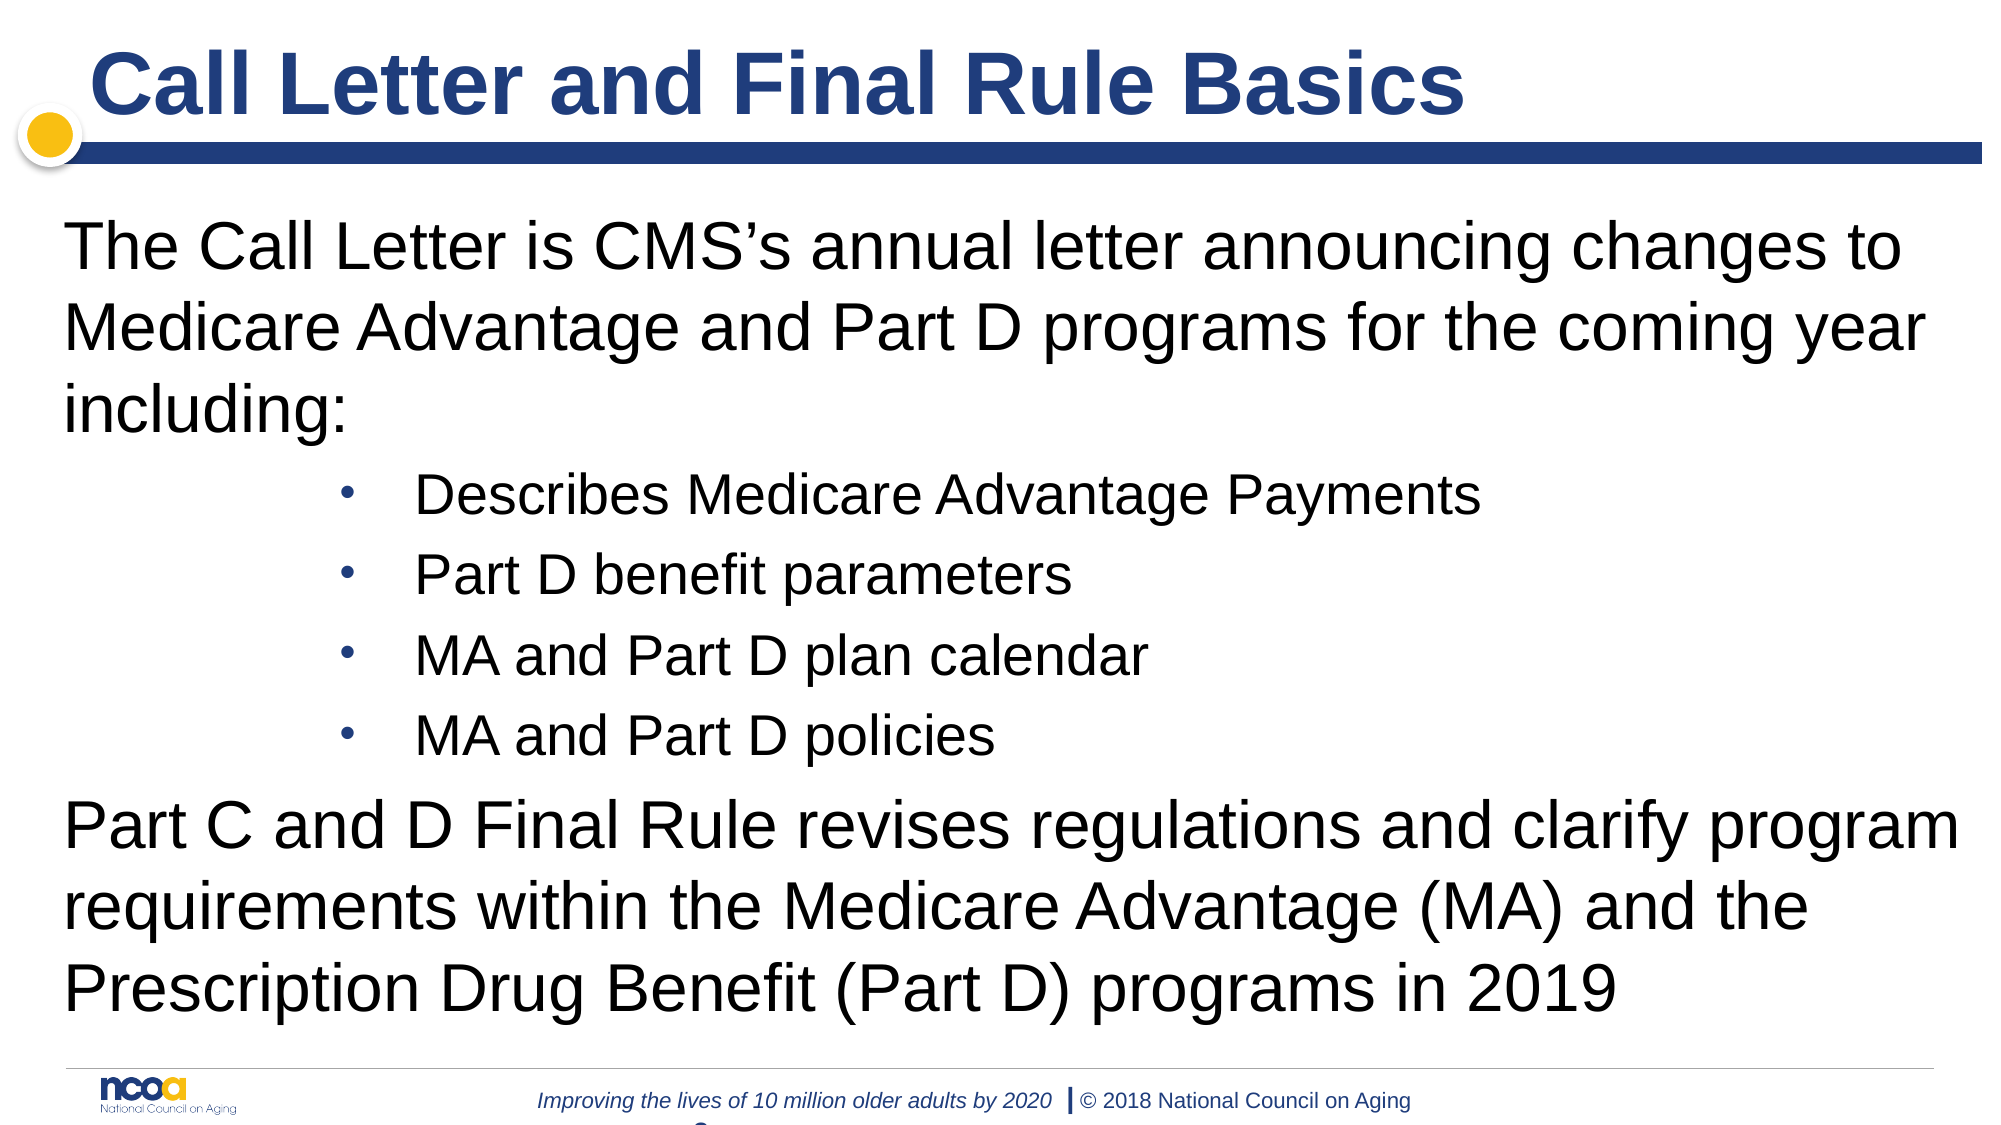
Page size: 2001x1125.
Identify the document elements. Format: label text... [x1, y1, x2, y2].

list The Call Letter is CMS’s annual letter announcing changes to Medicare Advantage and Part D programs for the coming year including: Describes Medicare Advantage Payments Part D benefit parameters MA and Part D plan calendar MA and Part D policies Part C and D Final Rule revises regulations and clarify program requirements within the Medicare Advantage (MA) and the Prescription Drug Benefit (Part D) programs in 2019 [48, 194, 1982, 1048]
picture [101, 1077, 236, 1115]
title Call Letter and Final Rule Basics [74, 17, 1982, 158]
